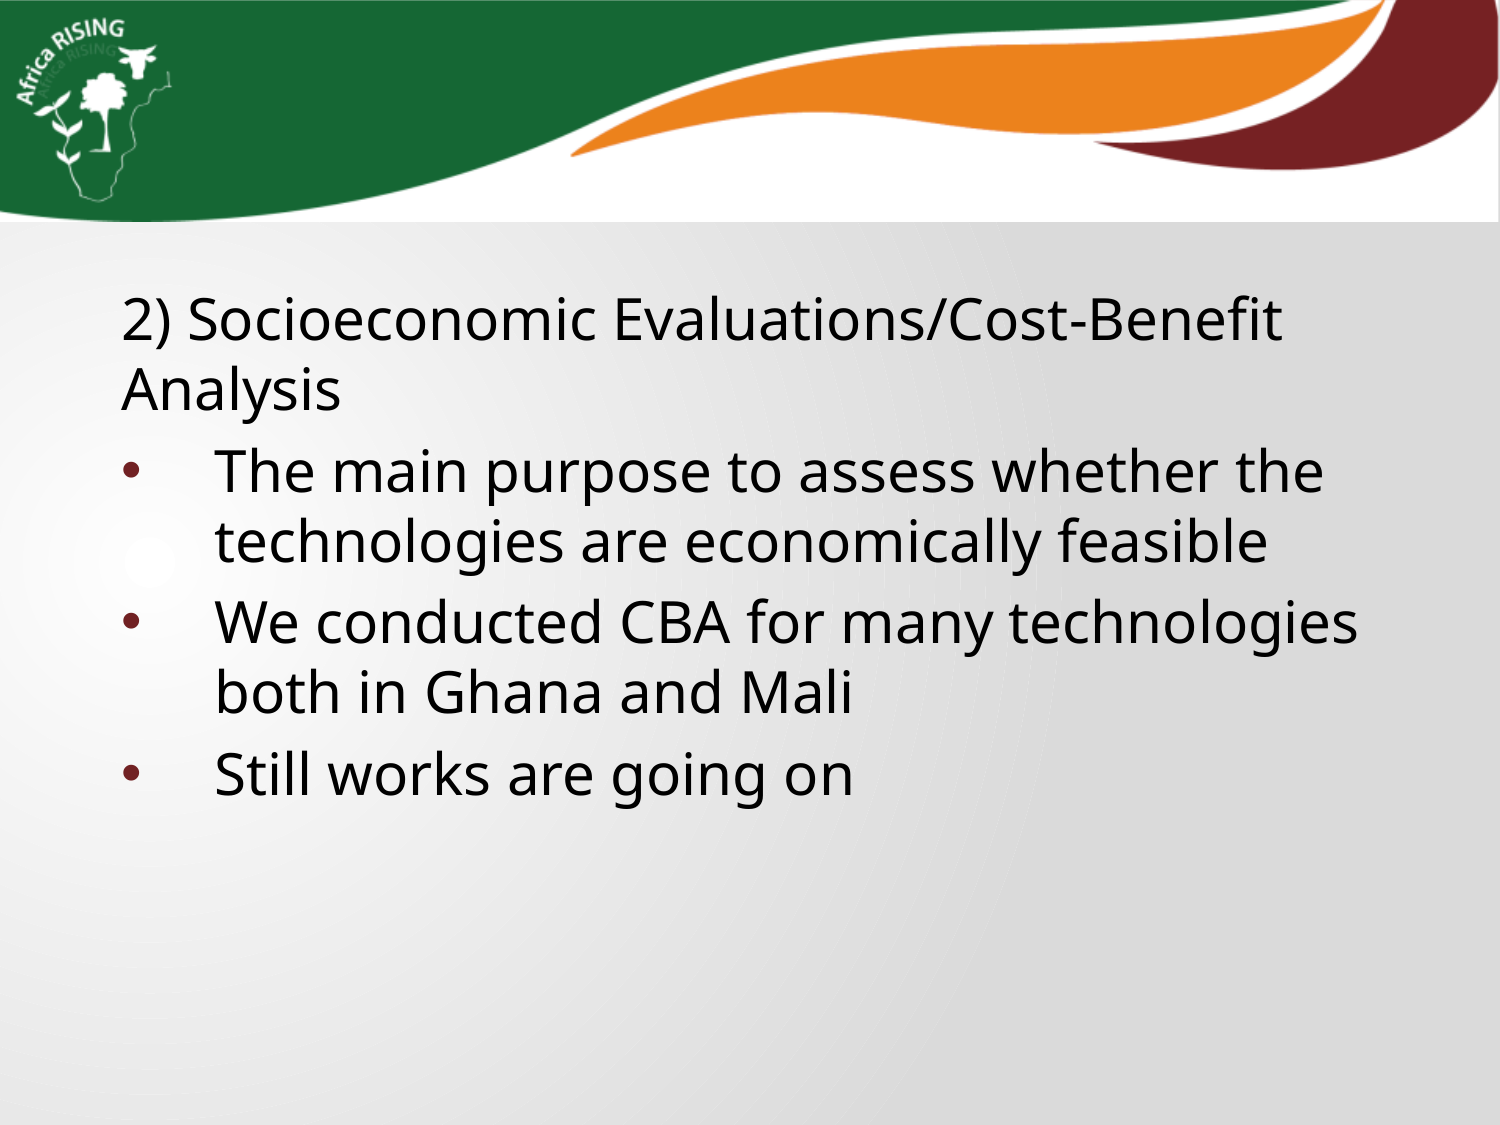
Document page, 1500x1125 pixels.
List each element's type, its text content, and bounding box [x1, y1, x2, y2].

list 2) Socioeconomic Evaluations/Cost-Benefit Analysis The main purpose to assess whether the technologies are economically feasible We conducted CBA for many technologies both in Ghana and Mali Still works are going on [87, 275, 1425, 938]
picture [0, 0, 1499, 222]
